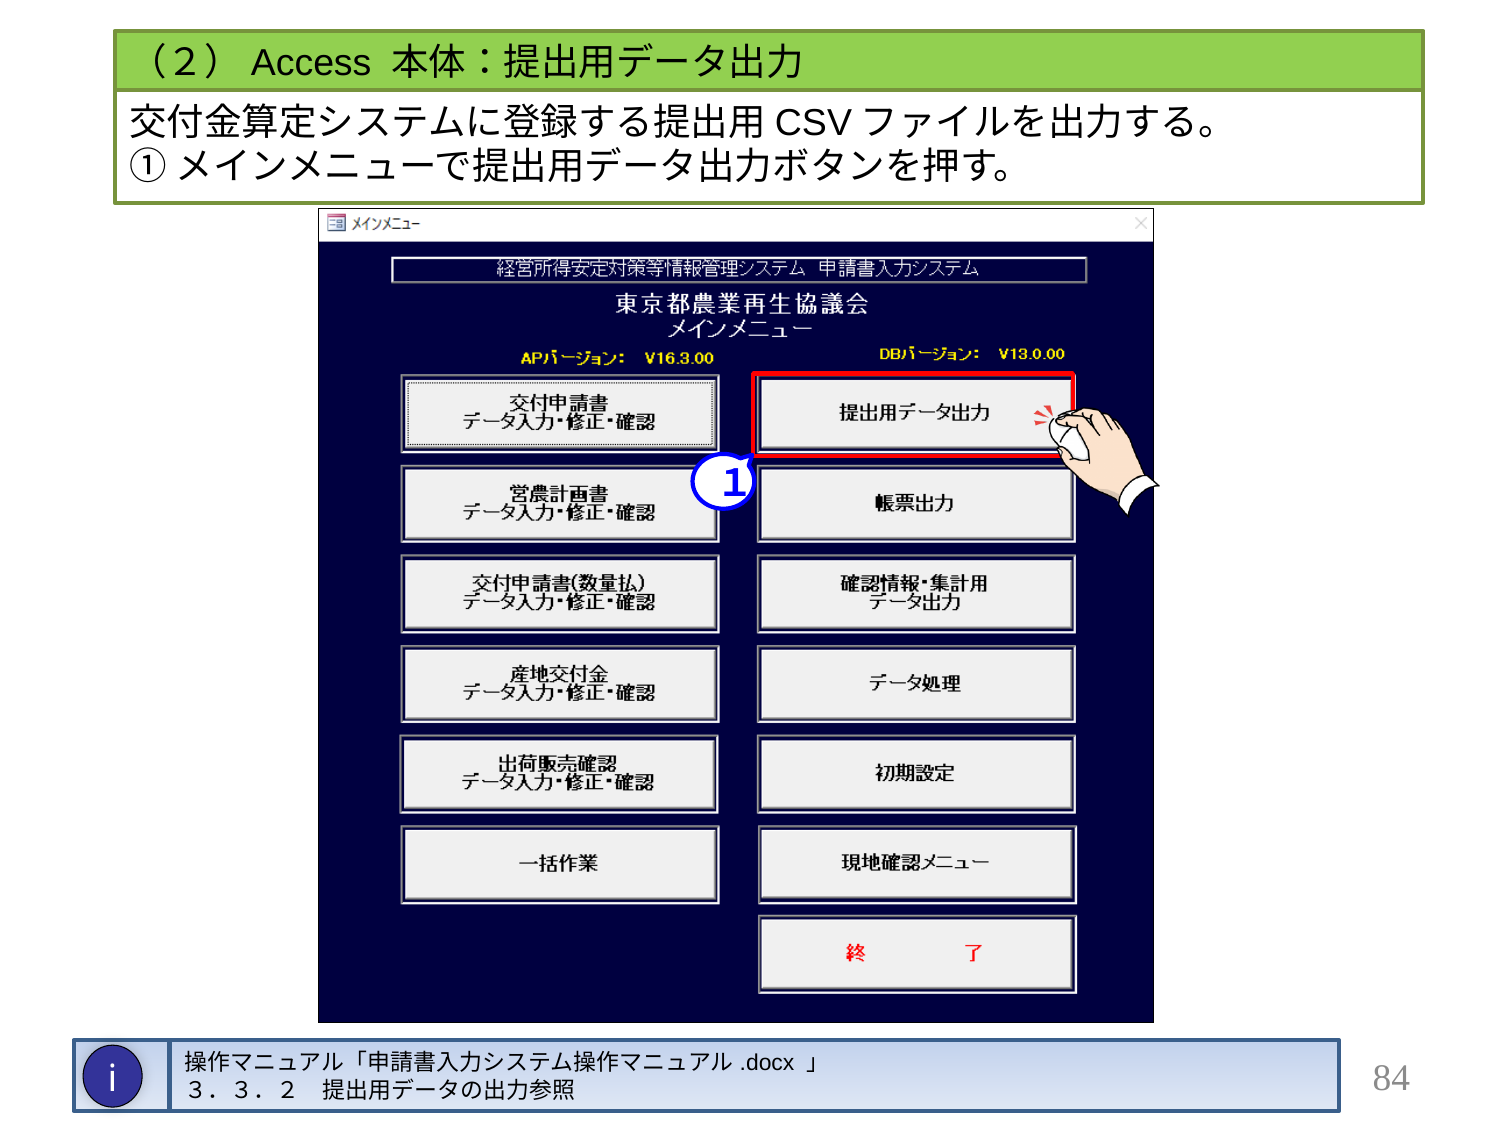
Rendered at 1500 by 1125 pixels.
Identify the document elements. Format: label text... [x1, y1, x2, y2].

picture [318, 207, 1160, 1024]
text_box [114, 30, 1424, 204]
slide_number 83 [1342, 1045, 1425, 1106]
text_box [73, 1040, 1340, 1112]
